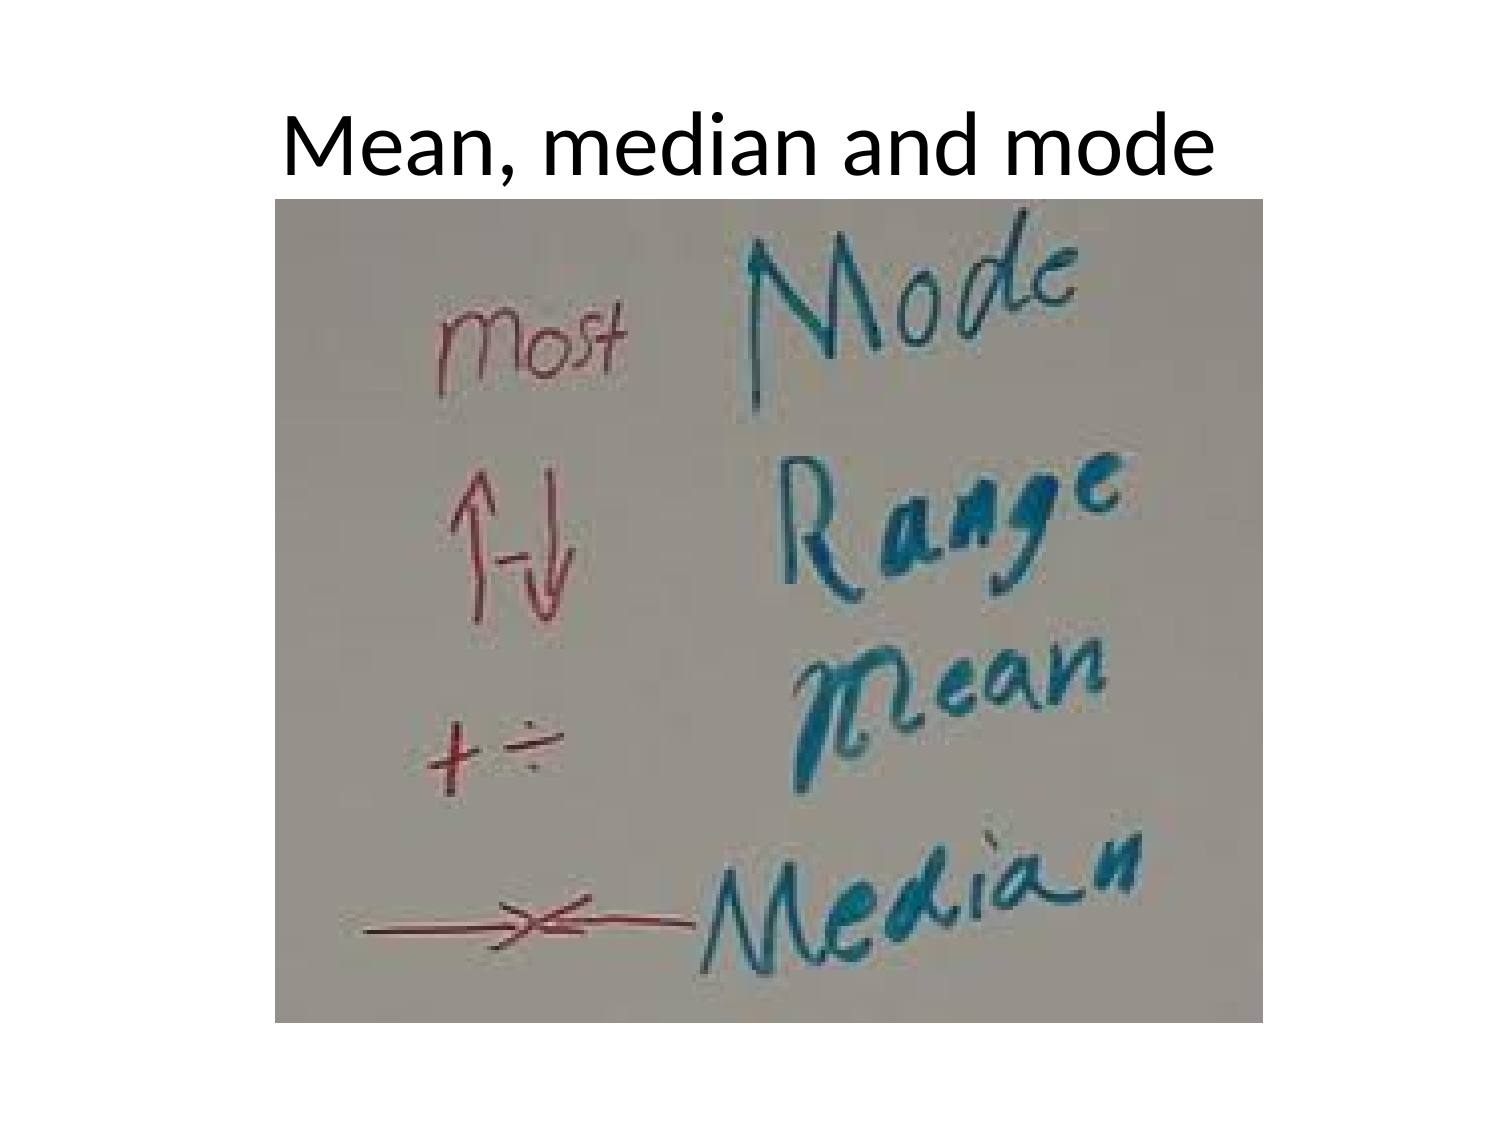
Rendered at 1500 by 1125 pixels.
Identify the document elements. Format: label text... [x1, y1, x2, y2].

picture [274, 199, 1263, 1024]
title Mean, median and mode [75, 45, 1425, 233]
